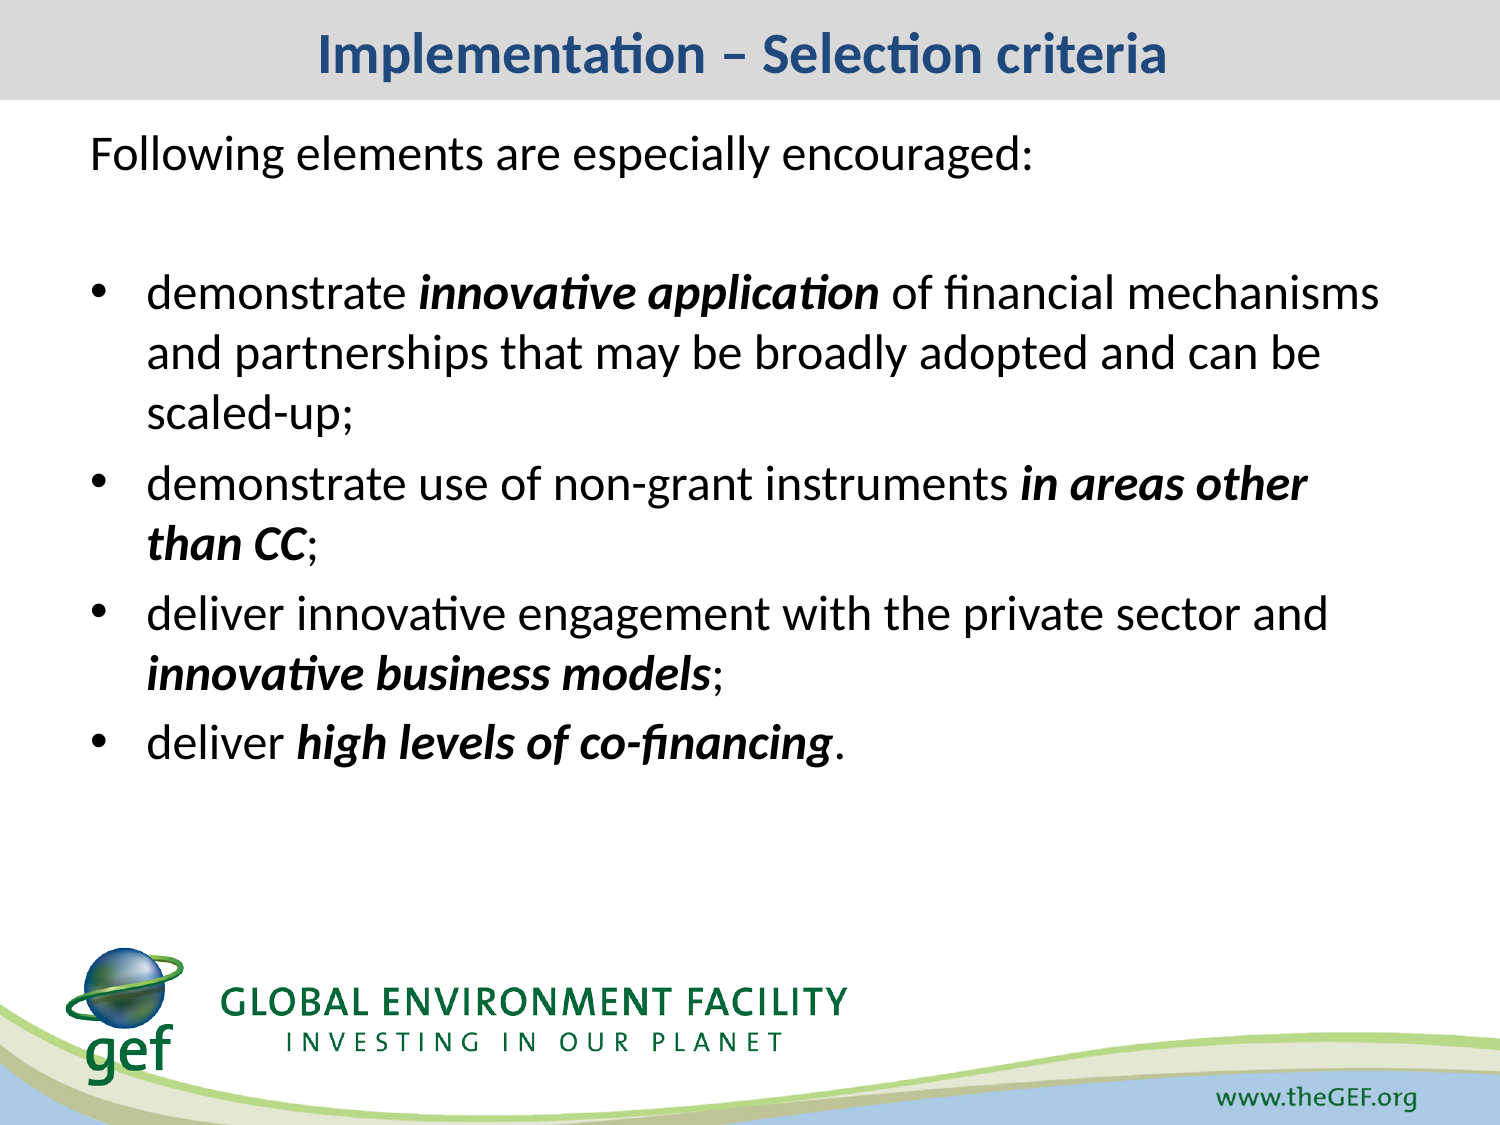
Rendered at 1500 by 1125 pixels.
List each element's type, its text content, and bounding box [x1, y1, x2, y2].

list Following elements are especially encouraged: demonstrate innovative application of financial mechanisms and partnerships that may be broadly adopted and can be scaled-up; demonstrate use of non-grant instruments in areas other than CC; deliver innovative engagement with the private sector and innovative business models; deliver high levels of co-financing. [74, 112, 1426, 926]
picture [0, 920, 1500, 1125]
title Implementation – Selection criteria [0, 0, 1500, 101]
